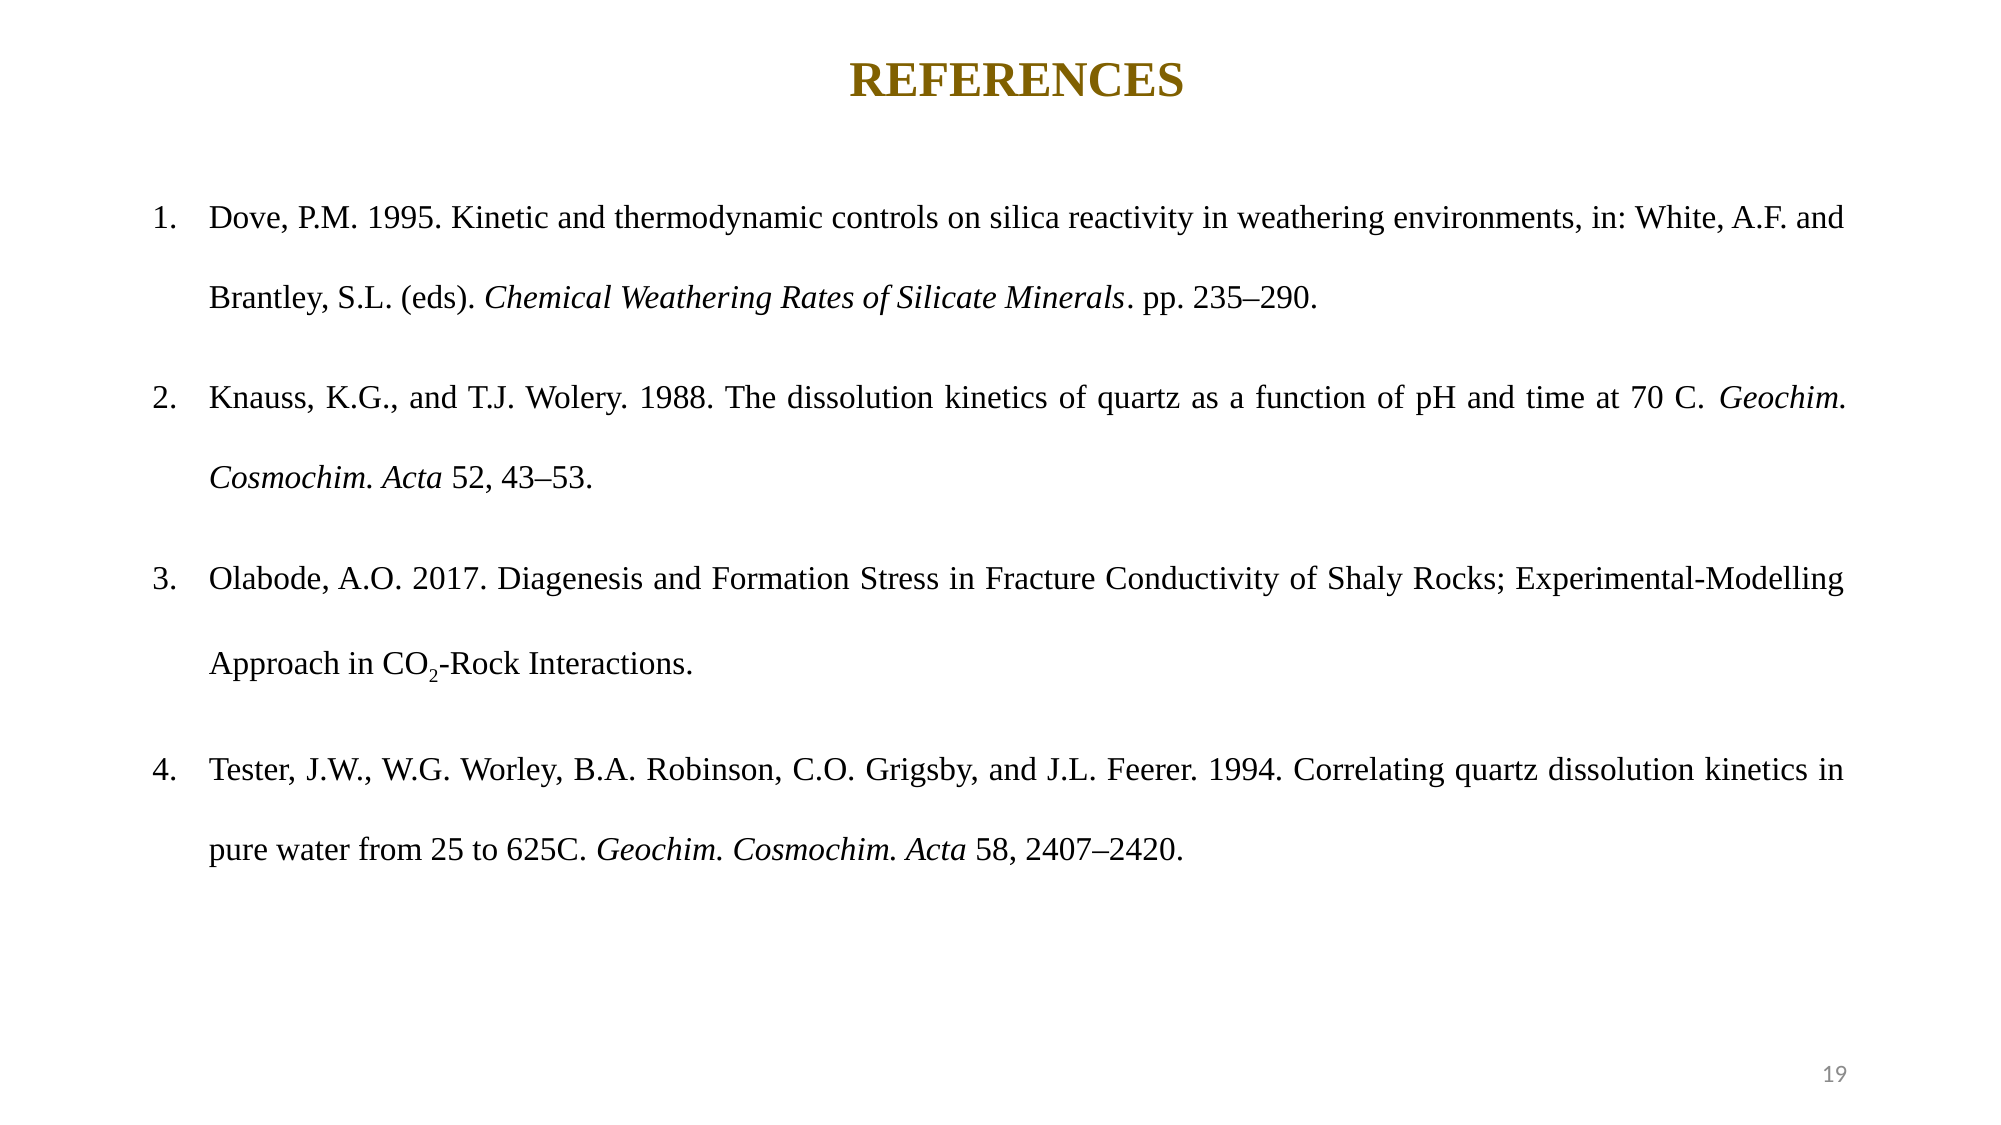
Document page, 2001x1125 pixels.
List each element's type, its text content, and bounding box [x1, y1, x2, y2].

list Dove, P.M. 1995. Kinetic and thermodynamic controls on silica reactivity in weathering environments, in: White, A.F. and Brantley, S.L. (eds). Chemical Weathering Rates of Silicate Minerals. pp. 235–290. Knauss, K.G., and T.J. Wolery. 1988. The dissolution kinetics of quartz as a function of pH and time at 70 C. Geochim. Cosmochim. Acta 52, 43–53. Olabode, A.O. 2017. Diagenesis and Formation Stress in Fracture Conductivity of Shaly Rocks; Experimental-Modelling Approach in CO2-Rock Interactions. Tester, J.W., W.G. Worley, B.A. Robinson, C.O. Grigsby, and J.L. Feerer. 1994. Correlating quartz dissolution kinetics in pure water from 25 to 625C. Geochim. Cosmochim. Acta 58, 2407–2420. [137, 147, 1863, 1079]
slide_number 19 [1412, 1042, 1863, 1103]
title REFERENCES [603, 36, 1431, 125]
